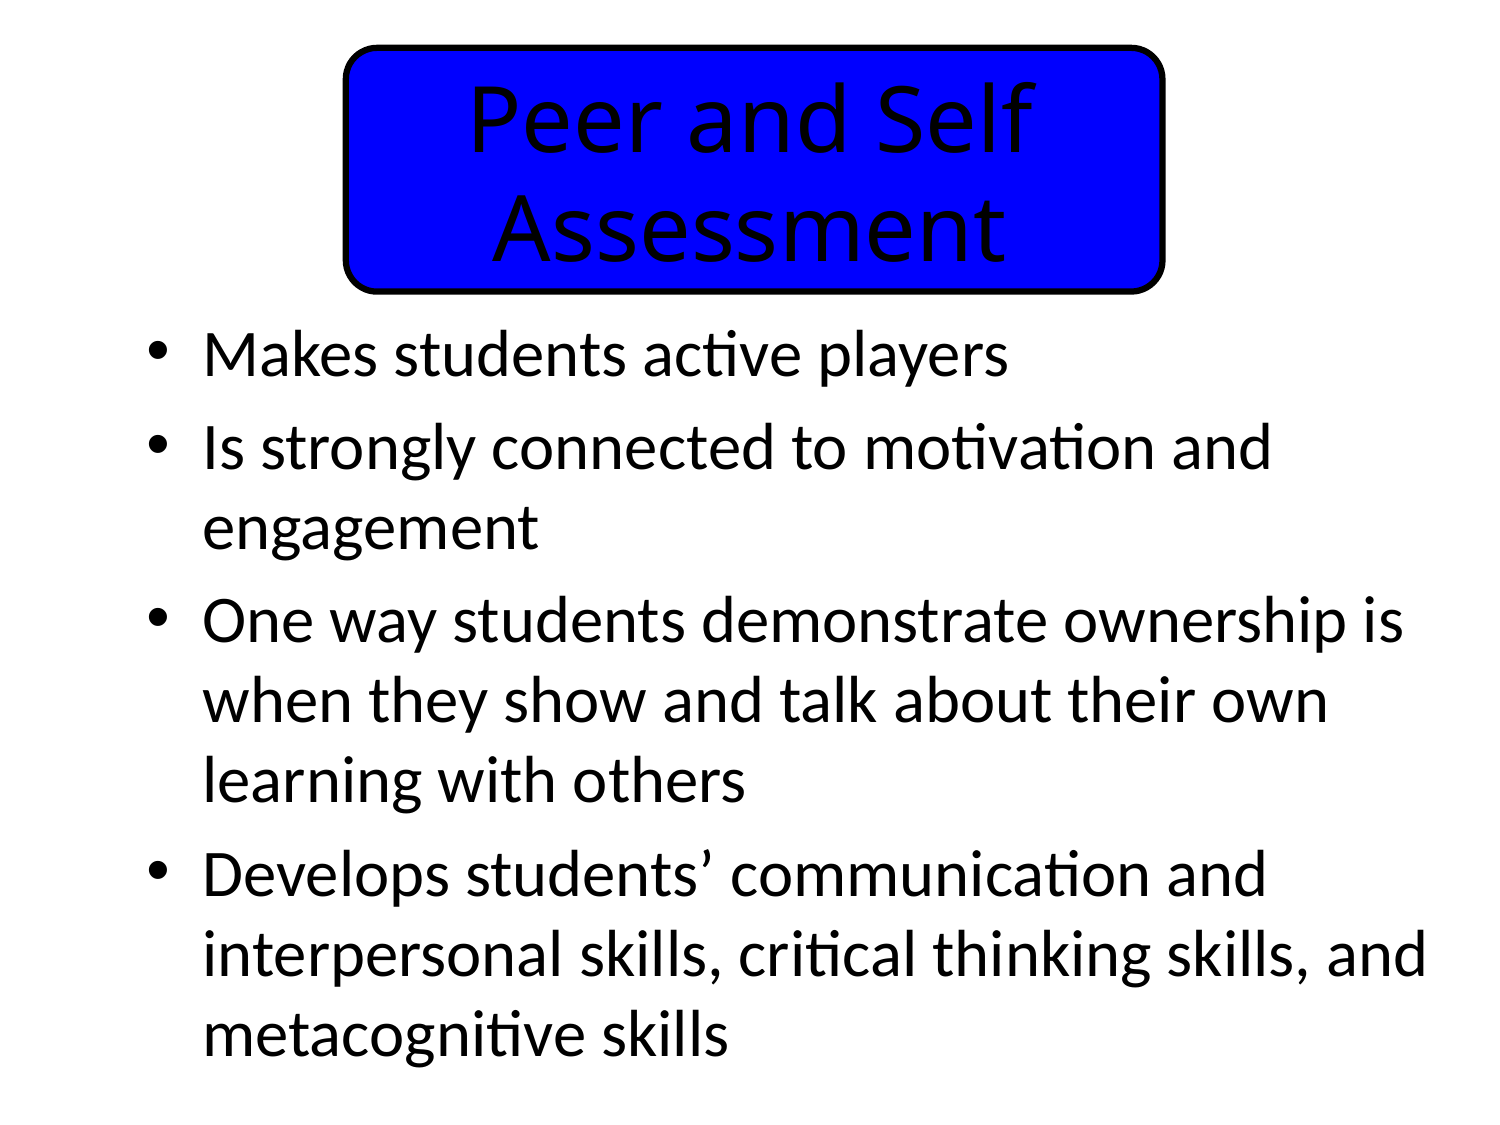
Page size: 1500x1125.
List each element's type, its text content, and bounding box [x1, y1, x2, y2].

text_box Peer and Self Assessment [459, 60, 1040, 281]
text_box [345, 47, 1163, 292]
list Makes students active players Is strongly connected to motivation and engagement One way students demonstrate ownership is when they show and talk about their own learning with others Develops students’ communication and interpersonal skills, critical thinking skills, and metacognitive skills [131, 302, 1482, 1125]
